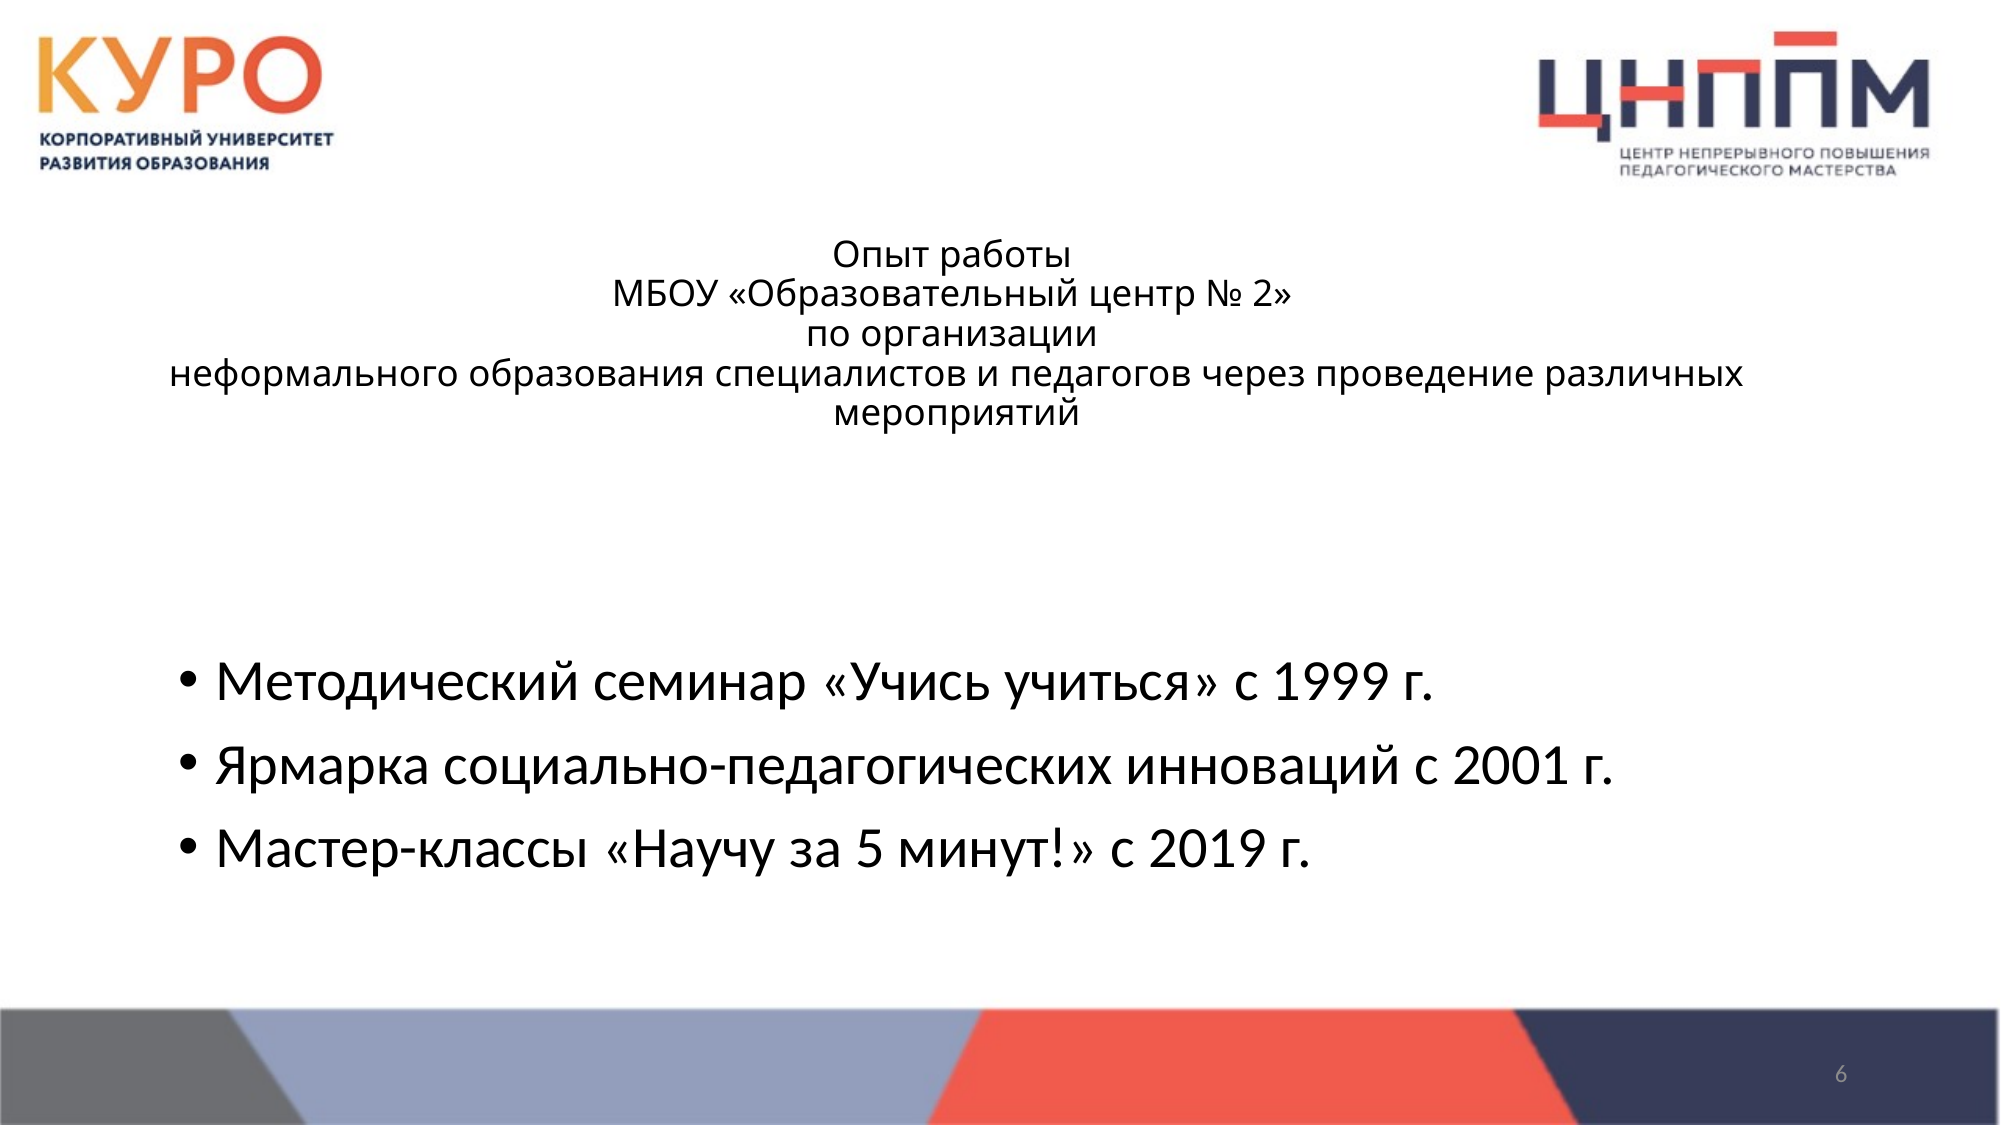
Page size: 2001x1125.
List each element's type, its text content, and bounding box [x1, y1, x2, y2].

slide_number 6 [1412, 1042, 1863, 1103]
list Методический семинар «Учись учиться» с 1999 г. Ярмарка социально-педагогических инноваций с 2001 г. Мастер-классы «Научу за 5 минут!» с 2019 г. [163, 642, 1888, 1125]
picture [0, 0, 2001, 1125]
title Опыт работы МБОУ «Образовательный центр № 2» по организации неформального образования специалистов и педагогов через проведение различных мероприятий [94, 225, 1820, 444]
